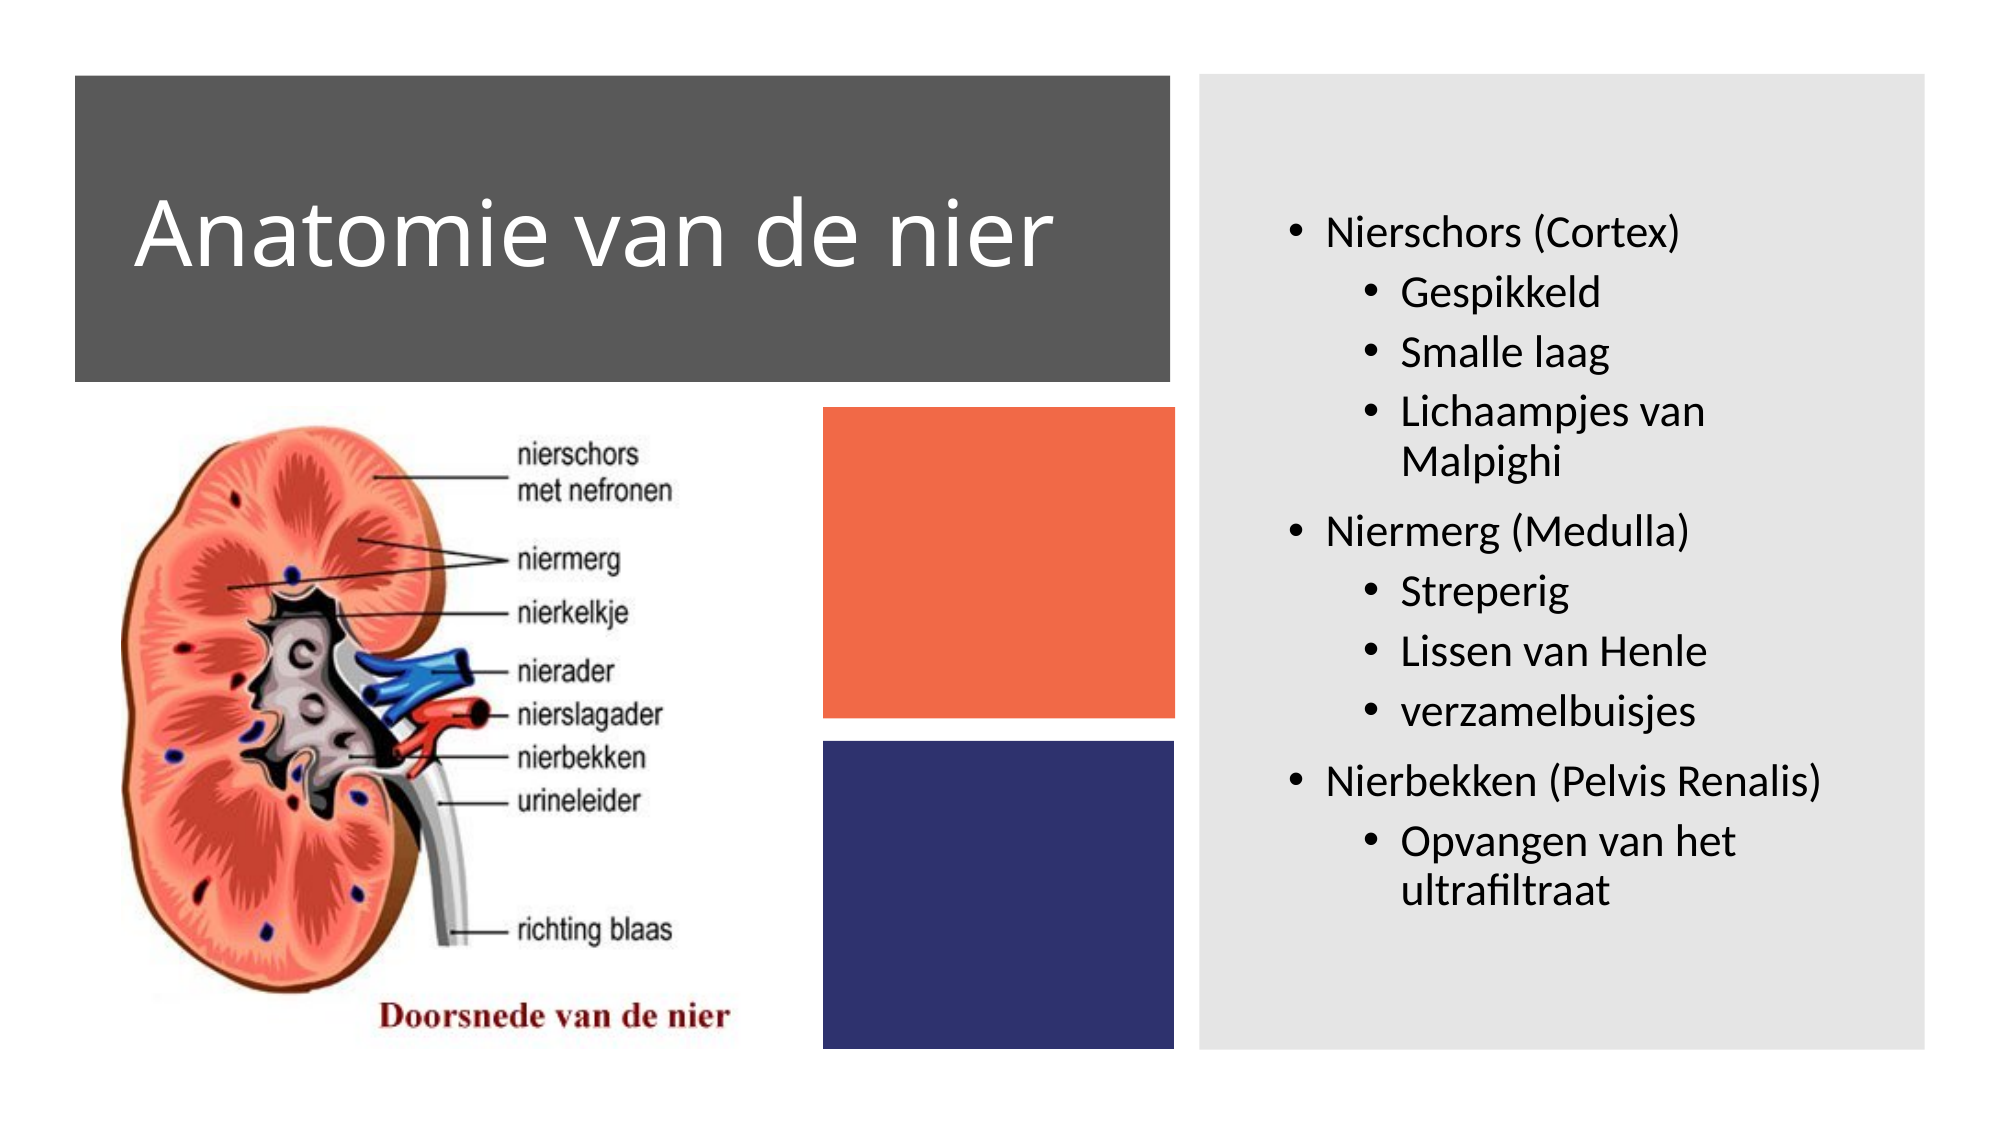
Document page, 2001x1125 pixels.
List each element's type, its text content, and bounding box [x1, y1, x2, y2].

text_box [822, 406, 1176, 719]
text_box [1198, 73, 1926, 1051]
title Anatomie van de nier [119, 119, 1119, 354]
list Nierschors (Cortex) Gespikkeld Smalle laag Lichaampjes van Malpighi Niermerg (Medulla) Streperig Lissen van Henle verzamelbuisjes Nierbekken (Pelvis Renalis) Opvangen van het ultrafiltraat [1273, 147, 1850, 976]
text_box [74, 75, 1171, 383]
text_box [822, 740, 1175, 1050]
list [121, 406, 753, 1049]
